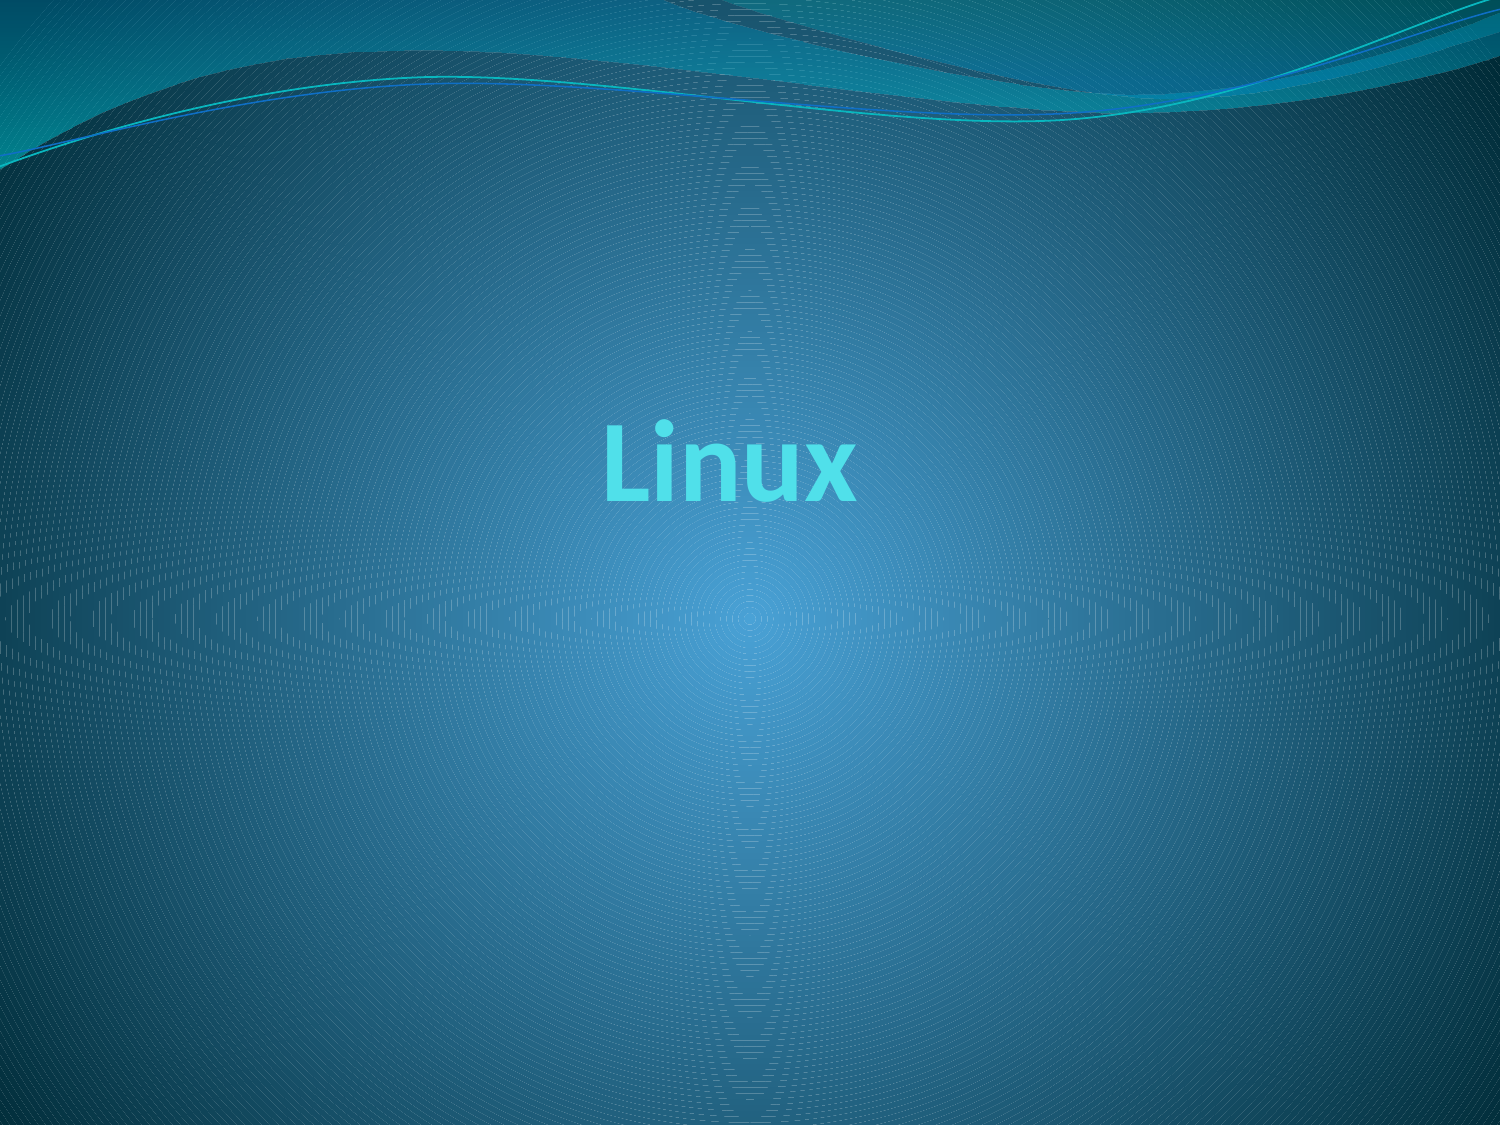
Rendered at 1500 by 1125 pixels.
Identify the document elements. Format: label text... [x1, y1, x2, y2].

title Linux [87, 224, 1376, 525]
